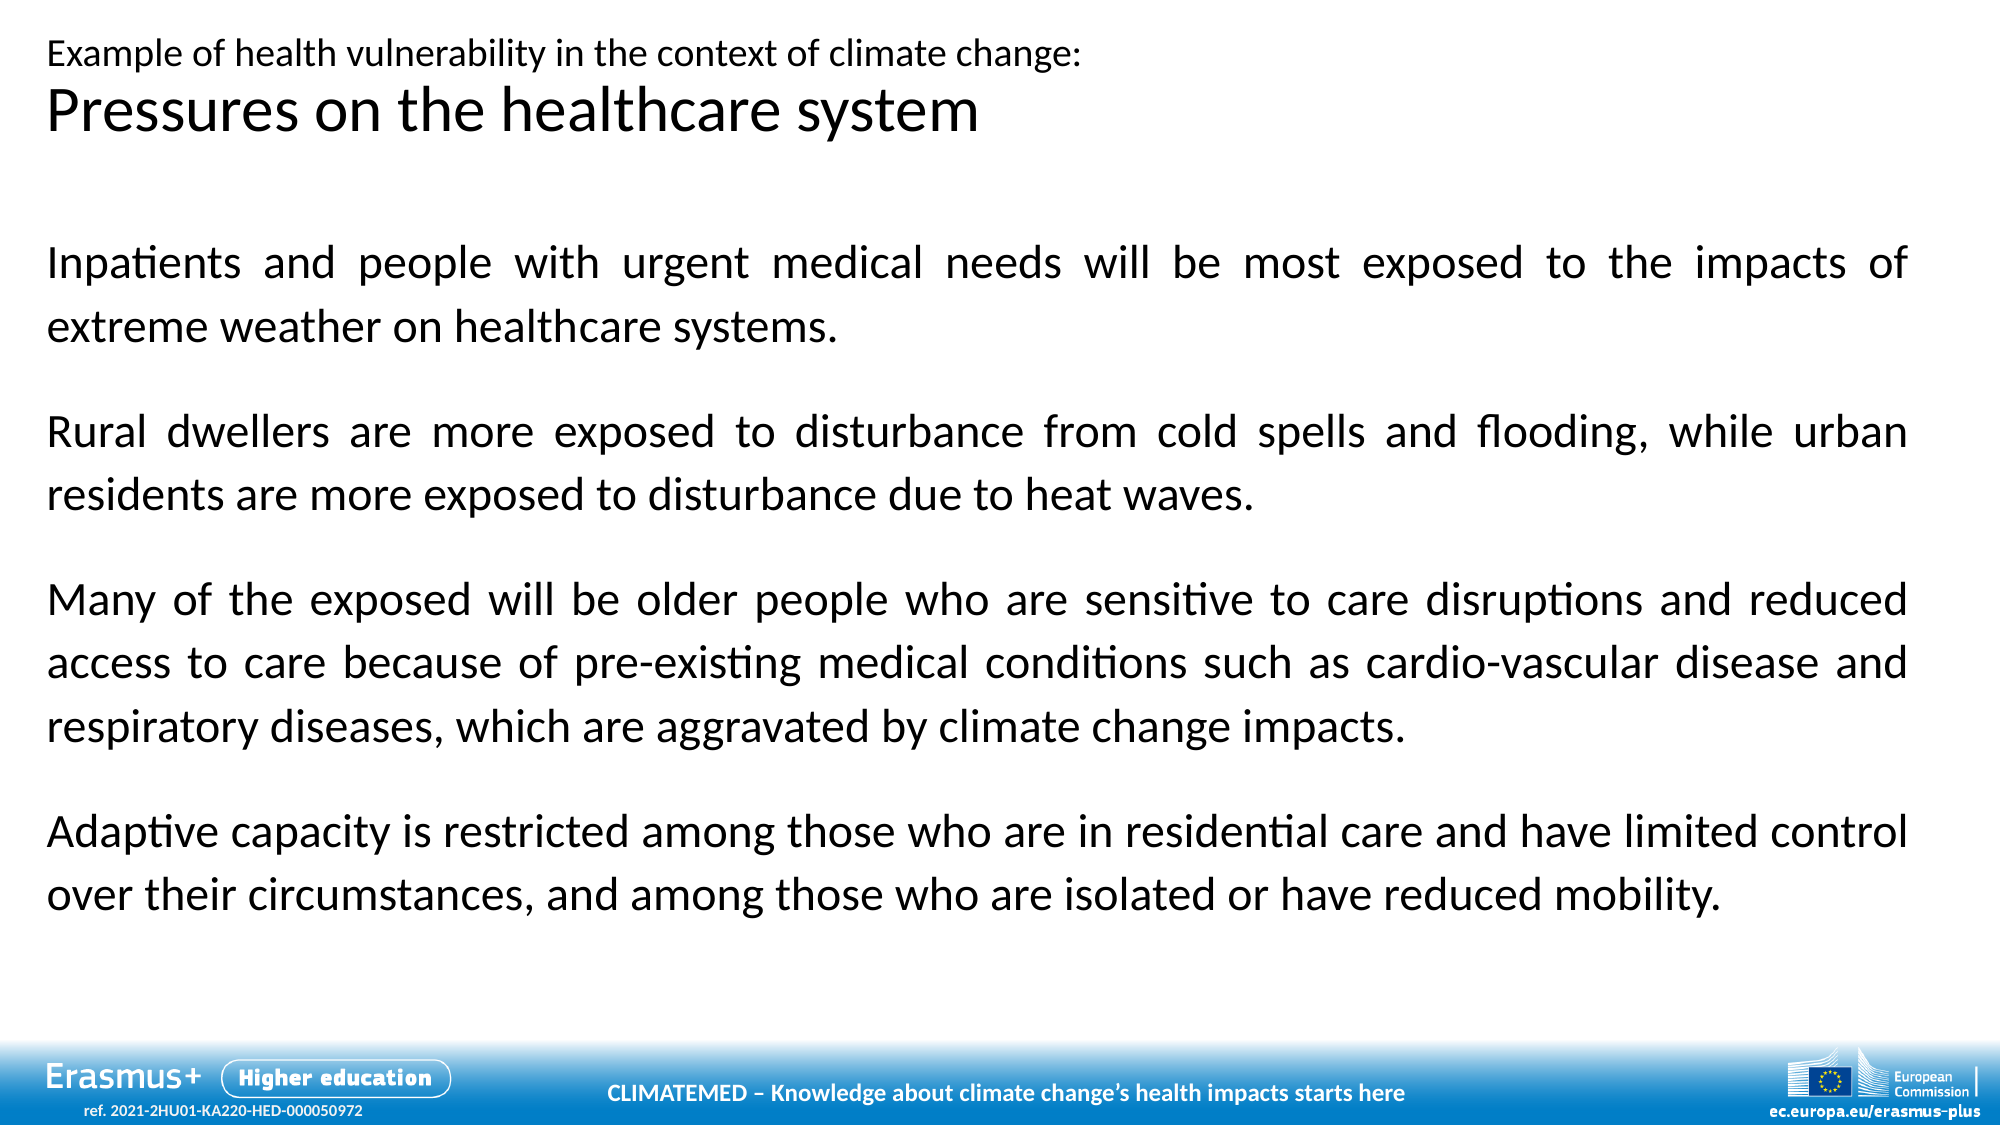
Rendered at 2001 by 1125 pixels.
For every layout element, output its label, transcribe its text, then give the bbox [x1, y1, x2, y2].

title Example of health vulnerability in the context of climate change: Pressures on the healthcare system [31, 25, 1984, 154]
picture [0, 899, 2000, 1125]
list Inpatients and people with urgent medical needs will be most exposed to the impacts of extreme weather on healthcare systems. Rural dwellers are more exposed to disturbance from cold spells and flooding, while urban residents are more exposed to disturbance due to heat waves. Many of the exposed will be older people who are sensitive to care disruptions and reduced access to care because of pre-existing medical conditions such as cardio-vascular disease and respiratory diseases, which are aggravated by climate change impacts. Adaptive capacity is restricted among those who are in residential care and have limited control over their circumstances, and among those who are isolated or have reduced mobility. [31, 217, 1928, 1035]
